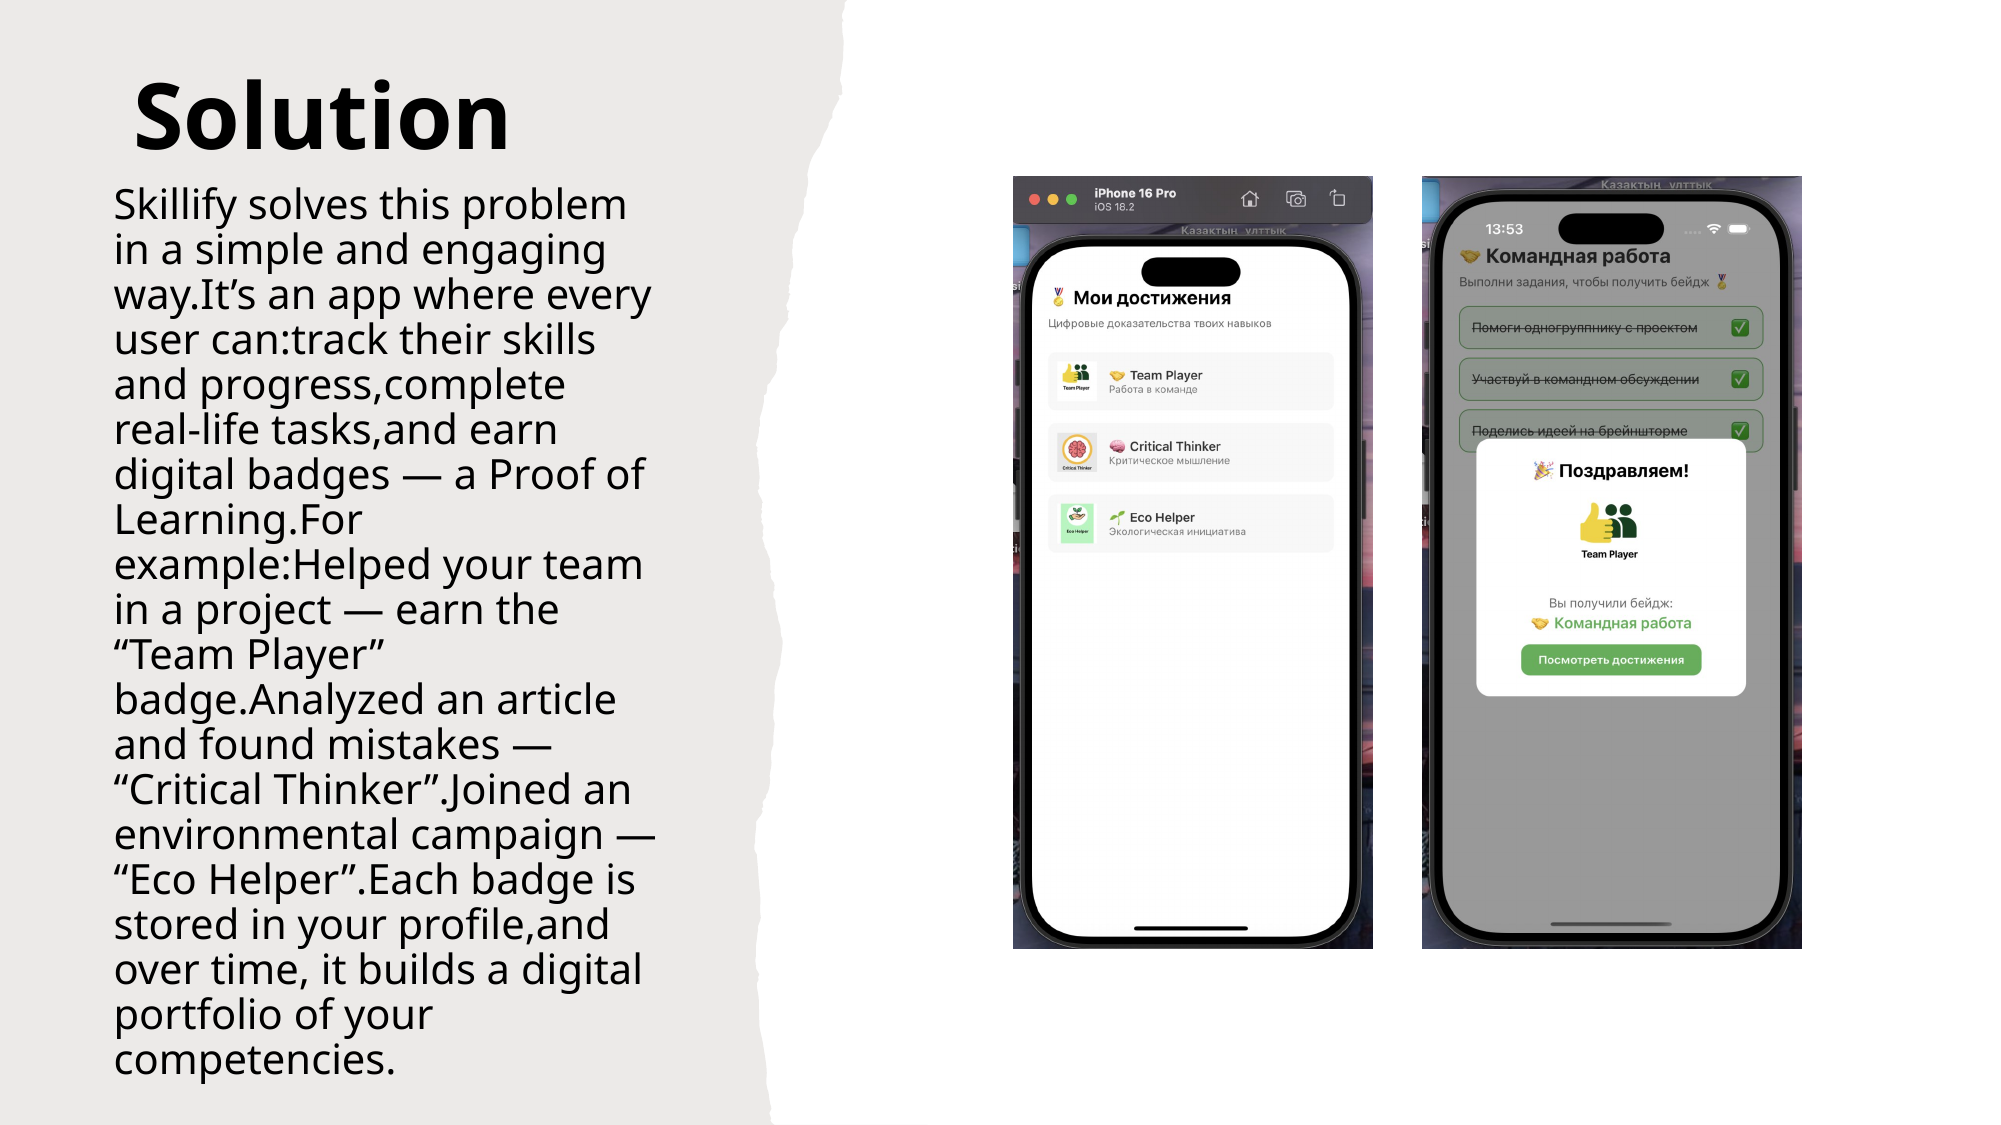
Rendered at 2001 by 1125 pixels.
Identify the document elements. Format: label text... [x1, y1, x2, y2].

title Solution [118, 11, 723, 229]
text_box [0, 0, 929, 1125]
list Skillify solves this problem in a simple and engaging way.It’s an app where every user can:track their skills and progress,complete real-life tasks,and earn digital badges — a Proof of Learning.For example:Helped your team in a project — earn the “Team Player” badge.Analyzed an article and found mistakes — “Critical Thinker”.Joined an environmental campaign — “Eco Helper”.Each badge is stored in your profile,and over time, it builds a digital portfolio of your competencies. [98, 176, 680, 1073]
picture [1422, 175, 1802, 950]
text_box [756, 0, 2000, 1125]
picture [1012, 175, 1374, 950]
